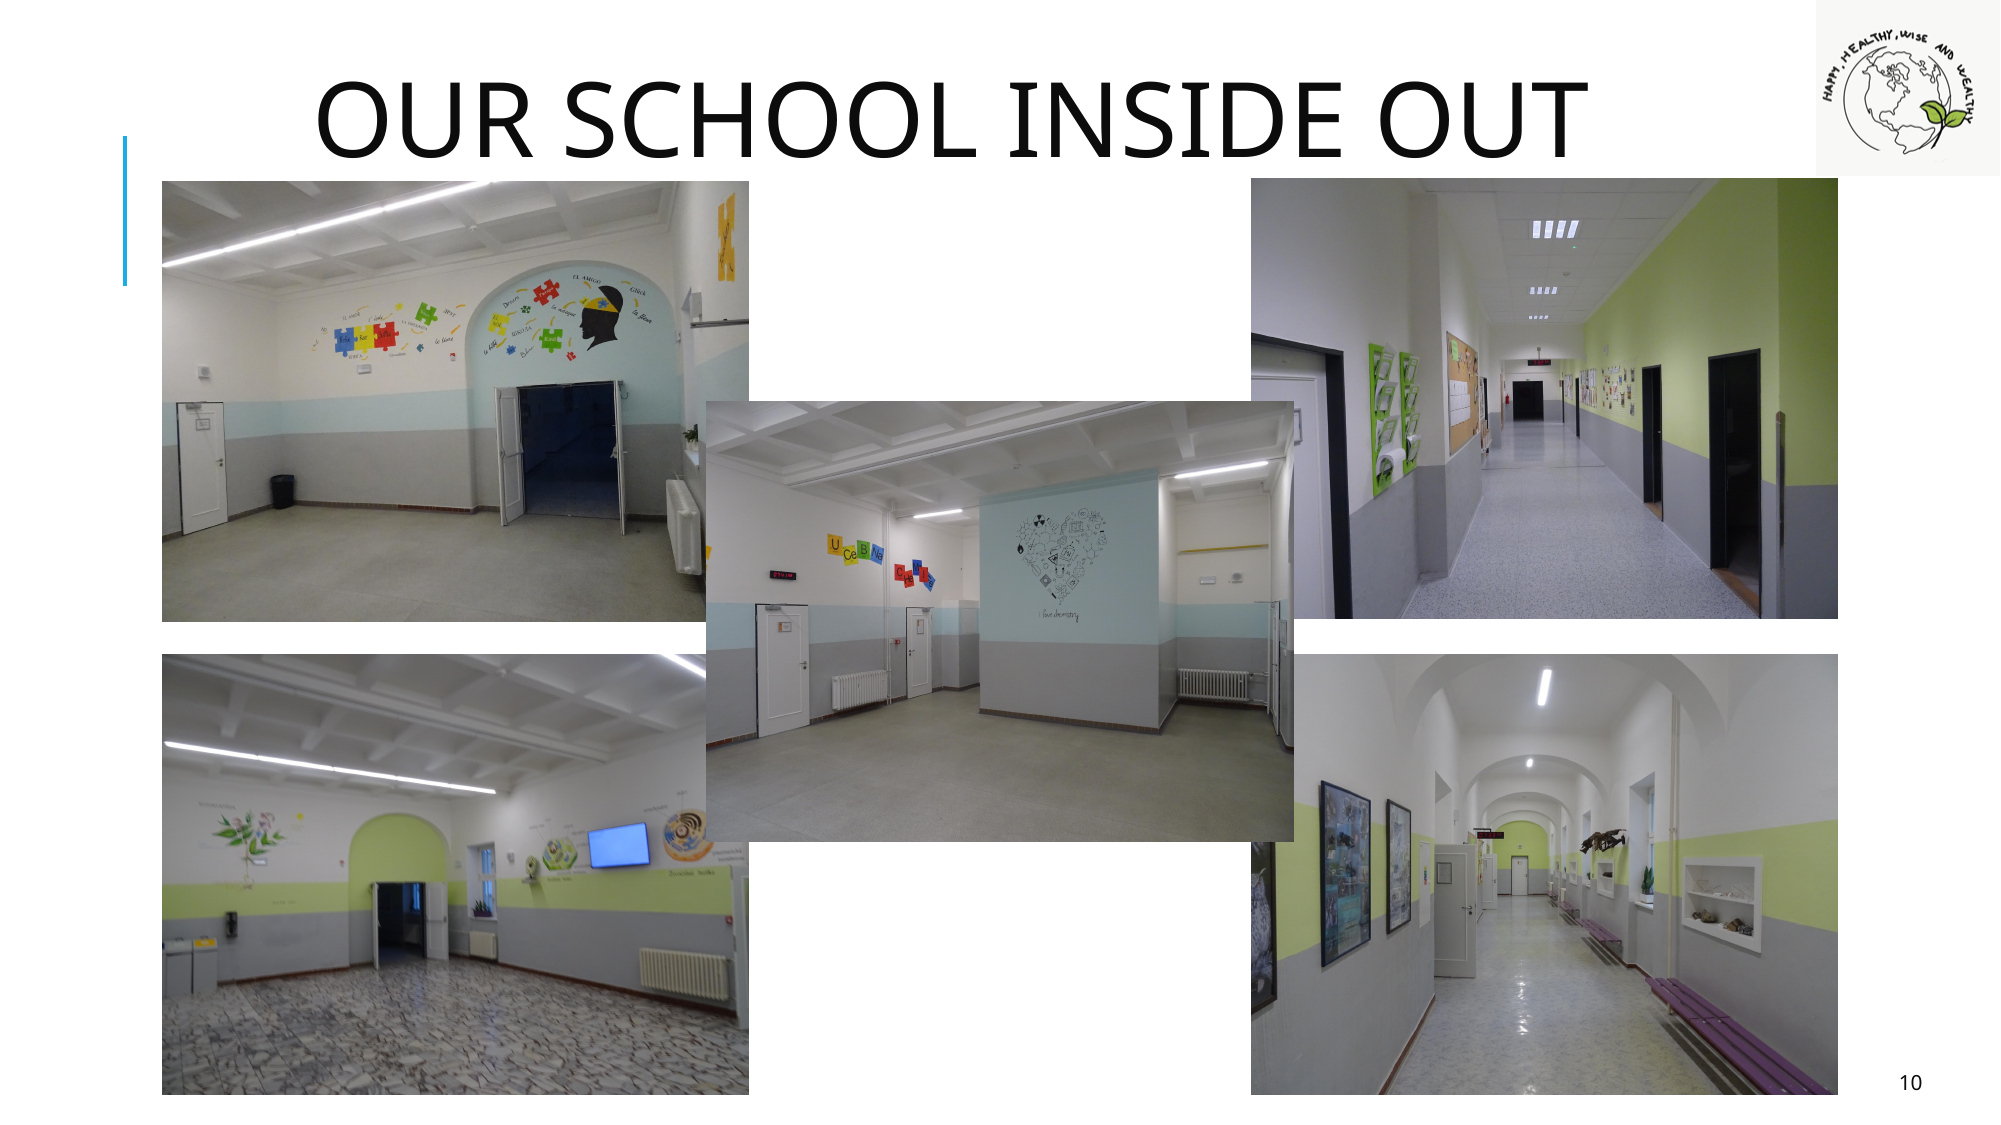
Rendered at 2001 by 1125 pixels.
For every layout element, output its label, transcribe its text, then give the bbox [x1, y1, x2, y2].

picture [1815, 0, 2000, 177]
picture [161, 178, 1838, 1095]
title OUR SCHOOL INSIDE OUT [168, 4, 1763, 251]
slide_number ‹#› [1777, 1061, 1938, 1107]
